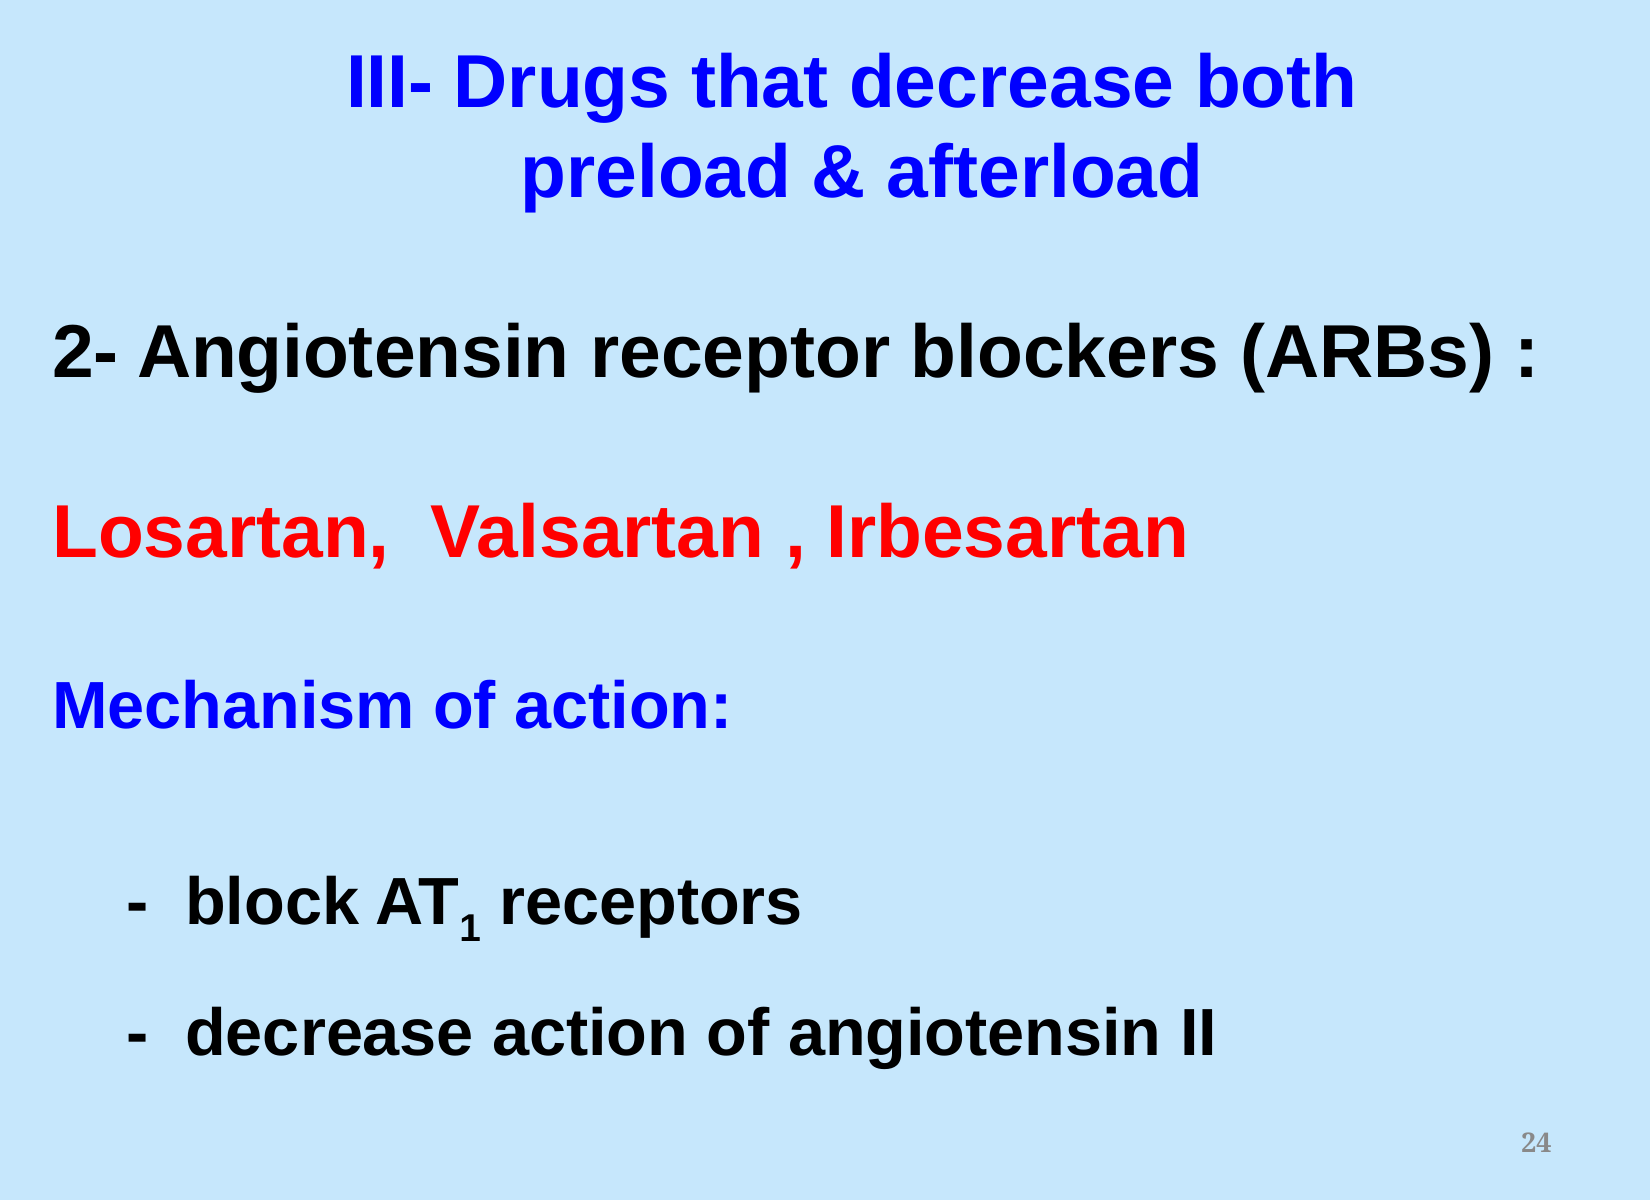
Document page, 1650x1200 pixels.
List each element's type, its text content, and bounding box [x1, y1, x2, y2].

text_box III- Drugs that decrease both preload & afterload 2- Angiotensin receptor blockers (ARBs) : Losartan, Valsartan , Irbesartan Mechanism of action: - block AT1 receptors - decrease action of angiotensin II [37, 24, 1650, 1200]
